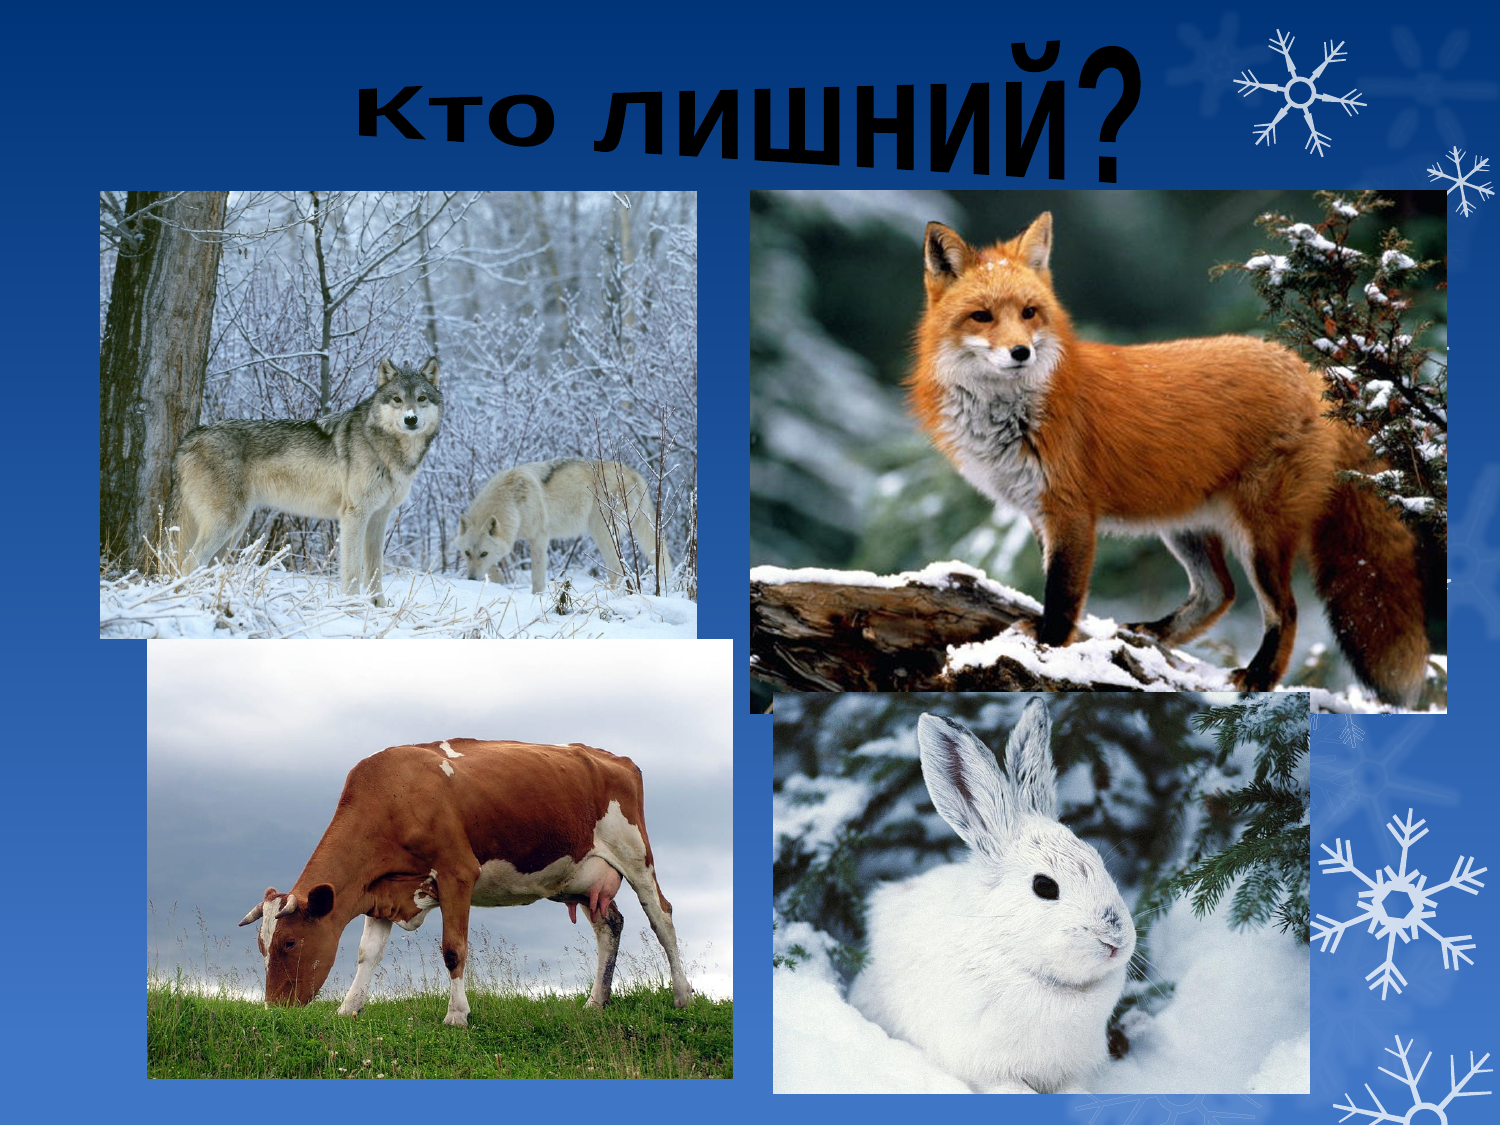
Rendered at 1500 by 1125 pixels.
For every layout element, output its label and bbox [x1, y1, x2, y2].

picture [99, 191, 697, 640]
picture [749, 190, 1448, 714]
list [146, 639, 734, 1080]
list [773, 691, 1310, 1095]
